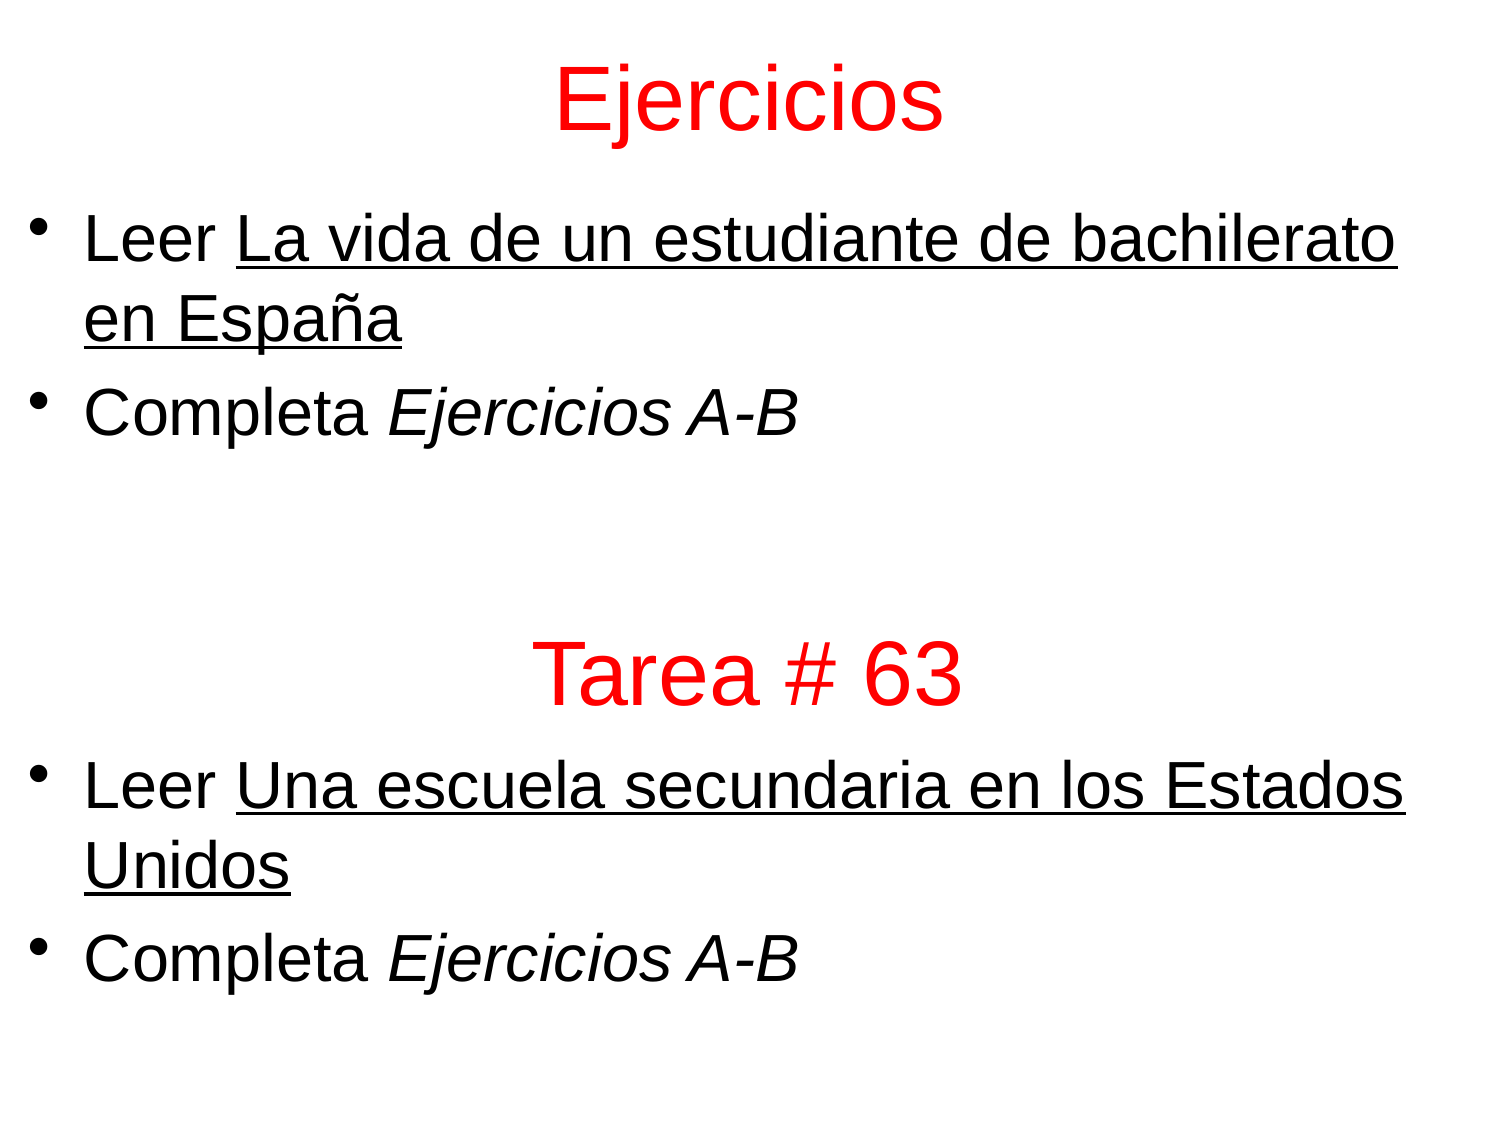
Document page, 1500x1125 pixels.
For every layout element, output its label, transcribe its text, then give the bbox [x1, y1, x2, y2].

title Ejercicios [75, 0, 1425, 187]
list Leer La vida de un estudiante de bachilerato en España Completa Ejercicios A-B Leer Una escuela secundaria en los Estados Unidos Completa Ejercicios A-B [12, 187, 1475, 930]
text_box Tarea # 63 [72, 575, 1423, 763]
